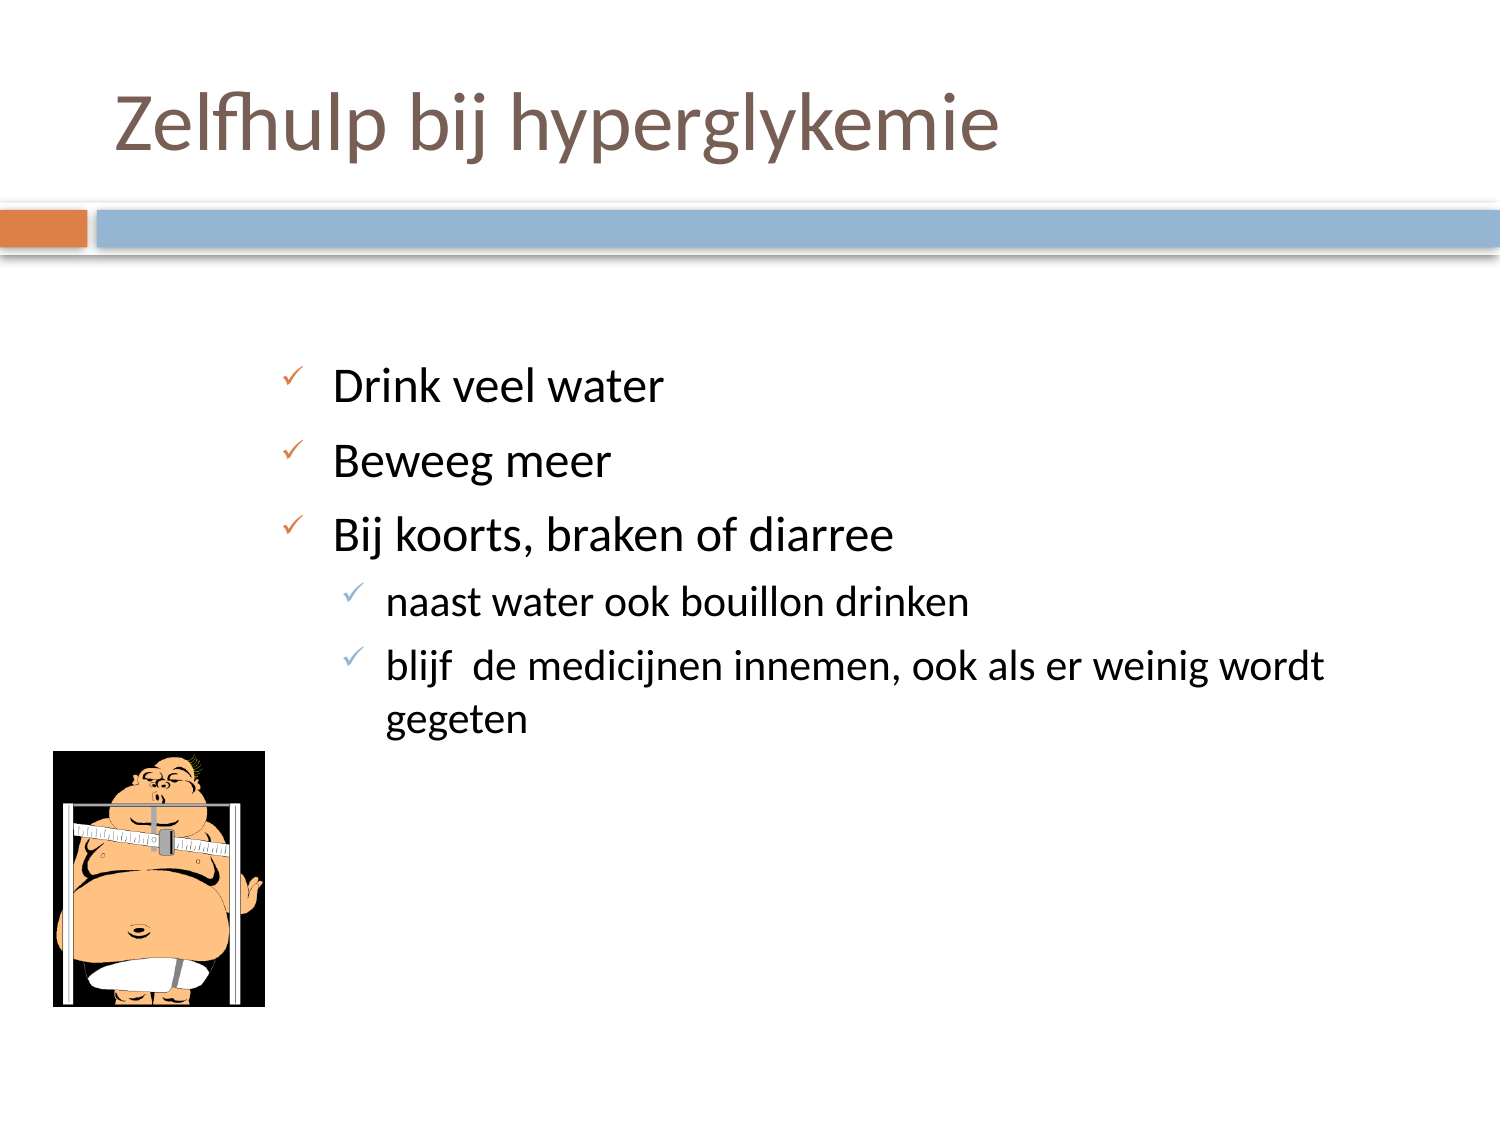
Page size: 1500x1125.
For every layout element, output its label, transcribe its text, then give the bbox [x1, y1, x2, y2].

title Zelfhulp bij hyperglykemie [99, 37, 1438, 197]
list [52, 751, 265, 1007]
list Drink veel water Beweeg meer Bij koorts, braken of diarree naast water ook bouillon drinken blijf de medicijnen innemen, ook als er weinig wordt gegeten [265, 257, 1483, 1009]
